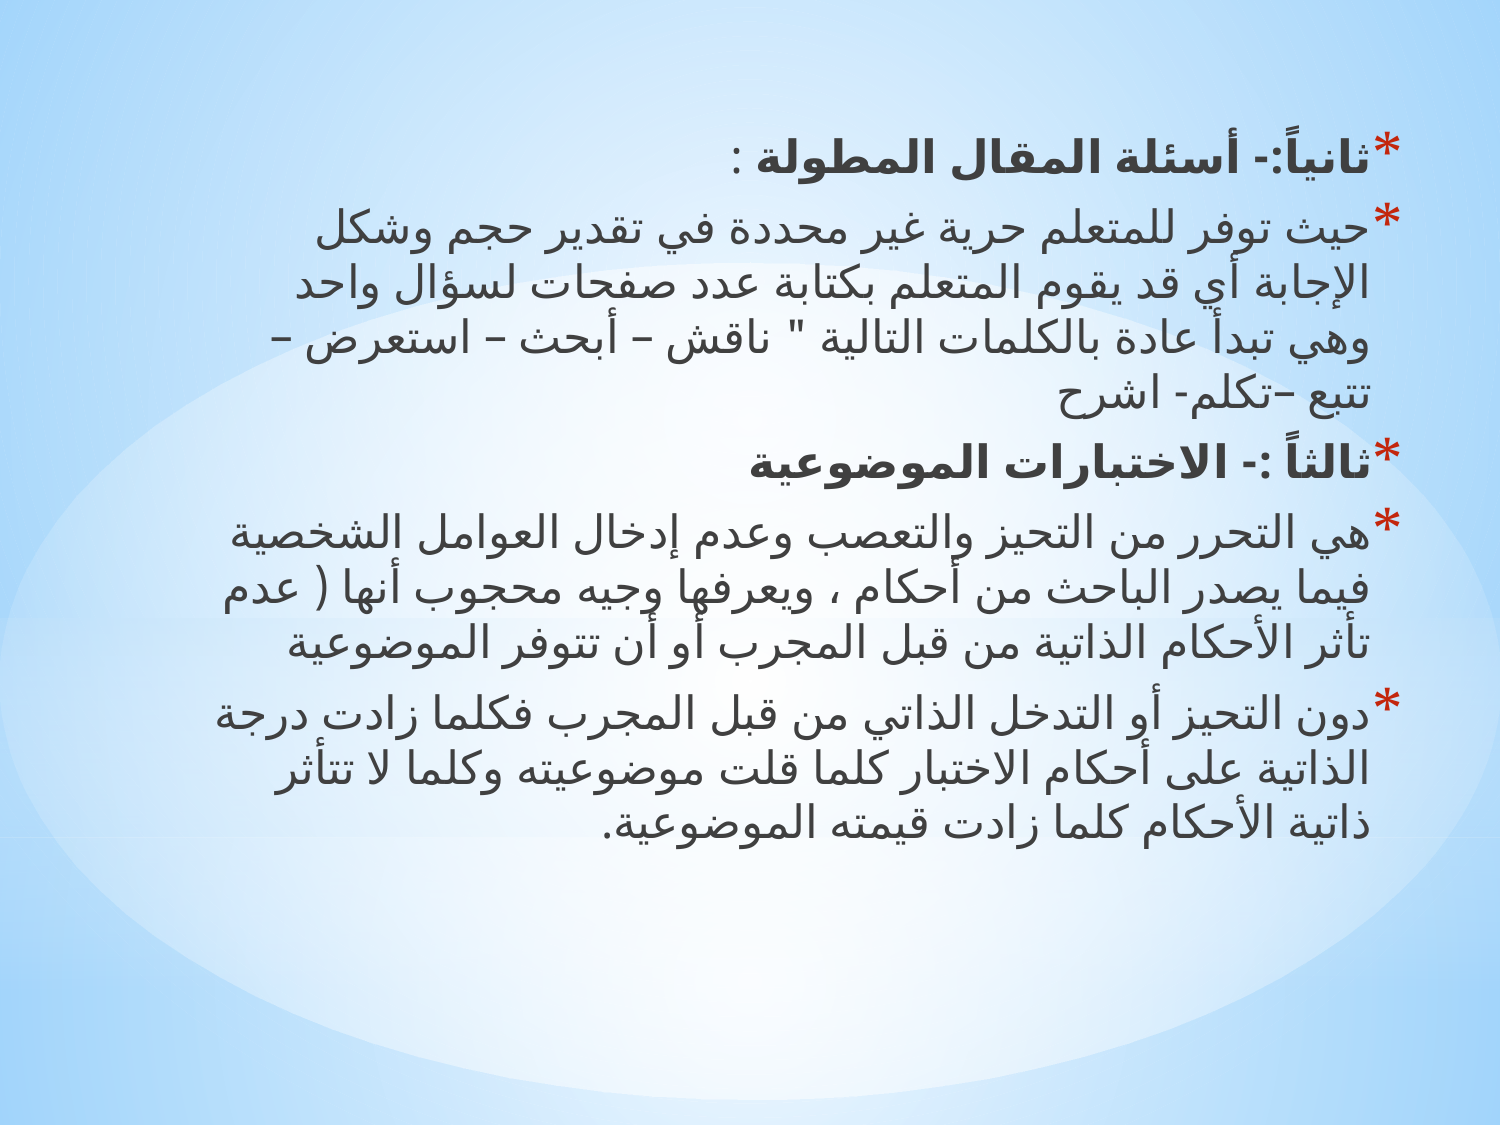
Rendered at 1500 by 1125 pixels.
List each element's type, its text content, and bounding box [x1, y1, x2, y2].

list ثانياً:- أسئلة المقال المطولة : حيث توفر للمتعلم حرية غير محددة في تقدير حجم وشكل الإجابة أي قد يقوم المتعلم بكتابة عدد صفحات لسؤال واحد وهي تبدأ عادة بالكلمات التالية " ناقش – أبحث – استعرض – تتبع –تكلم- اشرح ثالثاً :- الاختبارات الموضوعية هي التحرر من التحيز والتعصب وعدم إدخال العوامل الشخصية فيما يصدر الباحث من أحكام ، ويعرفها وجيه محجوب أنها ( عدم تأثر الأحكام الذاتية من قبل المجرب أو أن تتوفر الموضوعية دون التحيز أو التدخل الذاتي من قبل المجرب فكلما زادت درجة الذاتية على أحكام الاختبار كلما قلت موضوعيته وكلما لا تتأثر ذاتية الأحكام كلما زادت قيمته الموضوعية. [187, 120, 1425, 1050]
